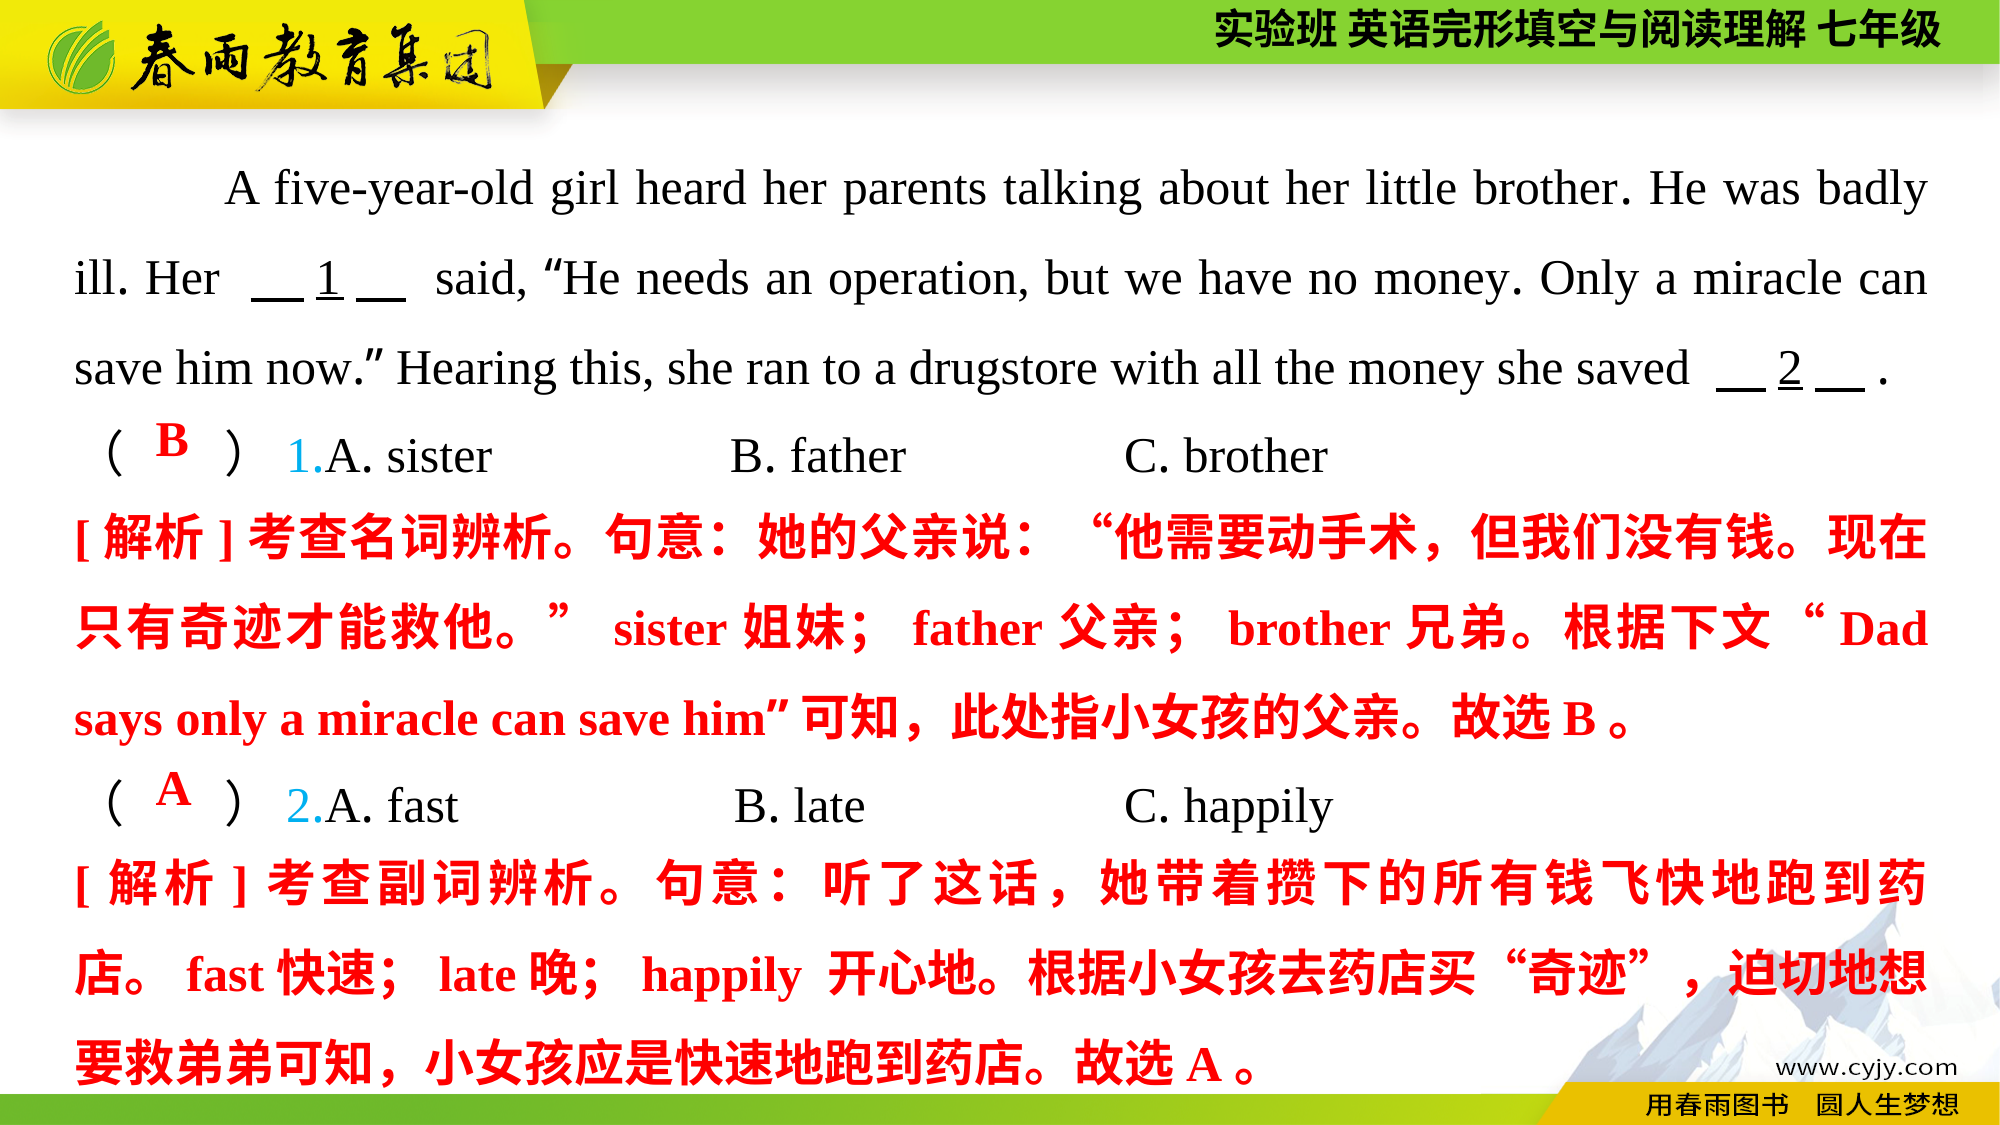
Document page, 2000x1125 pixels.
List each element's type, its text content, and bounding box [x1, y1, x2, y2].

picture [0, 0, 2000, 1125]
text_box [解析]考查名词辨析。句意：她的父亲说：“他需要动手术，但我们没有钱。现在只有奇迹才能救他。”sister姐妹；father父亲；brother兄弟。根据下文“Dad says only a miracle can save him”可知，此处指小女孩的父亲。故选B。 [59, 467, 1944, 734]
text_box B [140, 399, 204, 475]
text_box （ ）1.A. sister B. father C. brother [59, 385, 1944, 467]
text_box A [140, 747, 207, 823]
text_box [解析]考查副词辨析。句意：听了这话，她带着攒下的所有钱飞快地跑到药店。fast快速；late晚；happily 开心地。根据小女孩去药店买“奇迹”，迫切地想要救弟弟可知，小女孩应是快速地跑到药店。故选A。 [59, 813, 1944, 1099]
text_box （ ）2.A. fast B. late C. happily [59, 734, 1944, 813]
list A five-year-old girl heard her parents talking about her little brother. He was badly ill. Her 1 said, “He needs an operation, but we have no money. Only a miracle can save him now.” Hearing this, she ran to a drugstore with all the money she saved 2 . [59, 116, 1944, 385]
